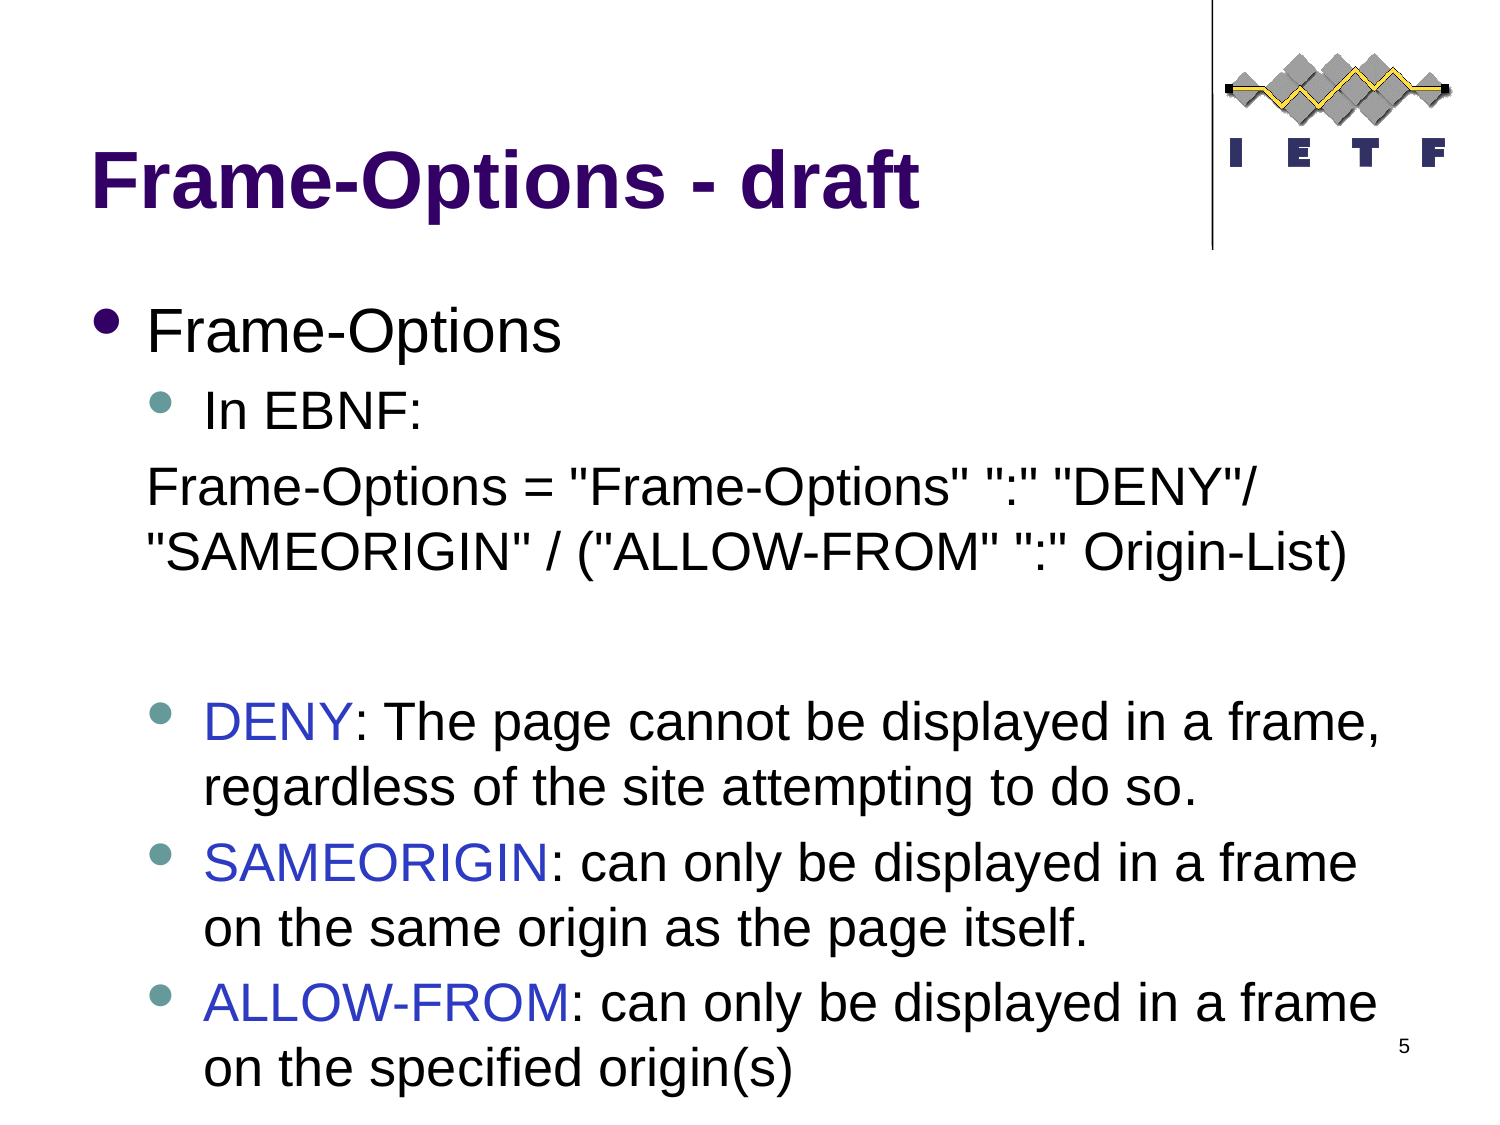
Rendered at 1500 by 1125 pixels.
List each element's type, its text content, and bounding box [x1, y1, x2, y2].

slide_number 5 [1074, 1024, 1426, 1101]
list Frame-Options In EBNF: Frame-Options = "Frame-Options" ":" "DENY"/ "SAMEORIGIN" / ("ALLOW-FROM" ":" Origin-List) DENY: The page cannot be displayed in a frame, regardless of the site attempting to do so. SAMEORIGIN: can only be displayed in a frame on the same origin as the page itself. ALLOW-FROM: can only be displayed in a frame on the specified origin(s) [74, 281, 1426, 1125]
picture [1212, 37, 1463, 181]
title Frame-Options - draft [74, 19, 1201, 233]
